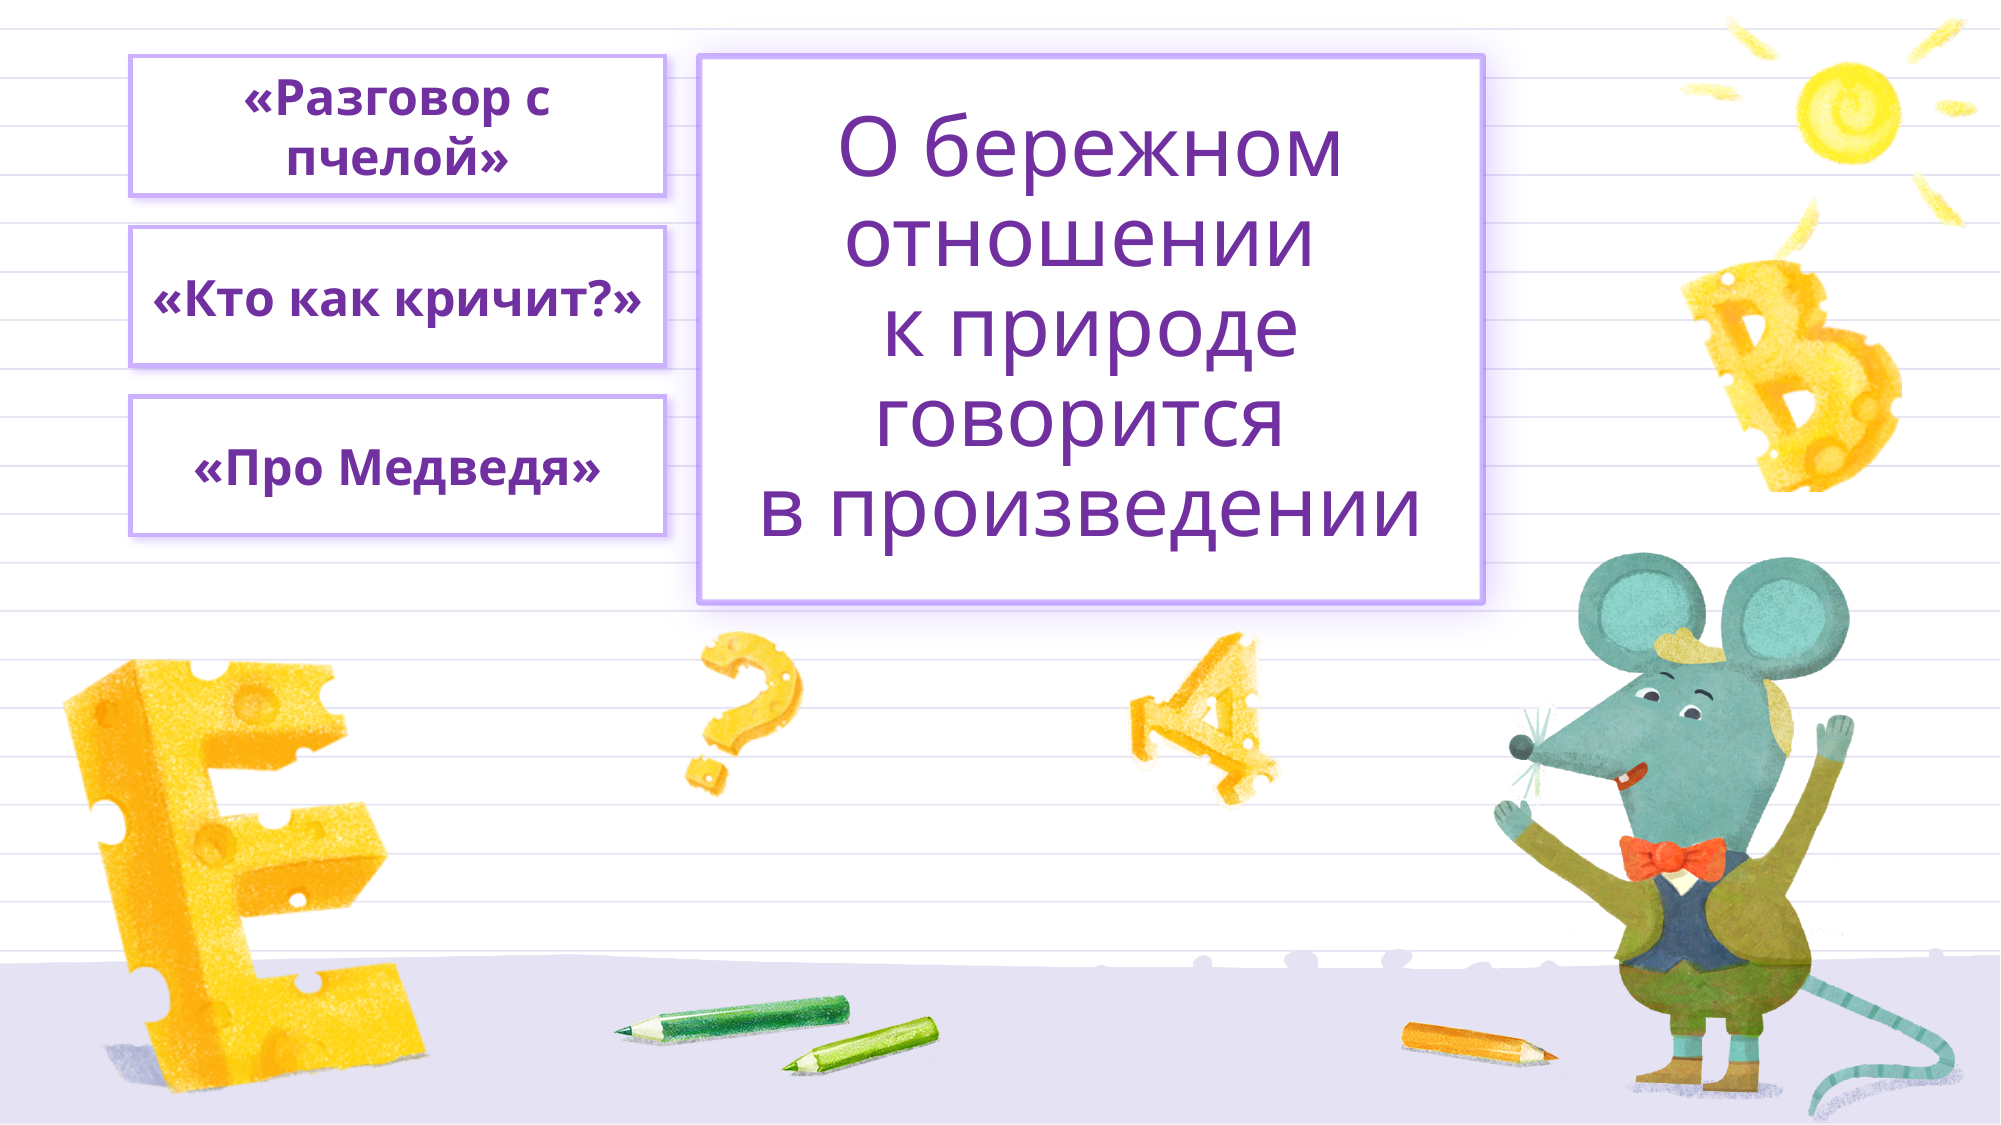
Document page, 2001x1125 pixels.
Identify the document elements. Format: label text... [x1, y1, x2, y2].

text_box «Про Медведя» [130, 396, 666, 536]
picture [613, 552, 1965, 1125]
picture [63, 659, 431, 1094]
text_box «Кто как кричит?» [130, 226, 666, 366]
text_box О бережном отношении к природе говорится в произведении [699, 56, 1483, 603]
text_box «Разговор с пчелой» [130, 55, 666, 197]
picture [1120, 631, 1282, 812]
picture [684, 631, 804, 798]
picture [1679, 14, 1979, 492]
